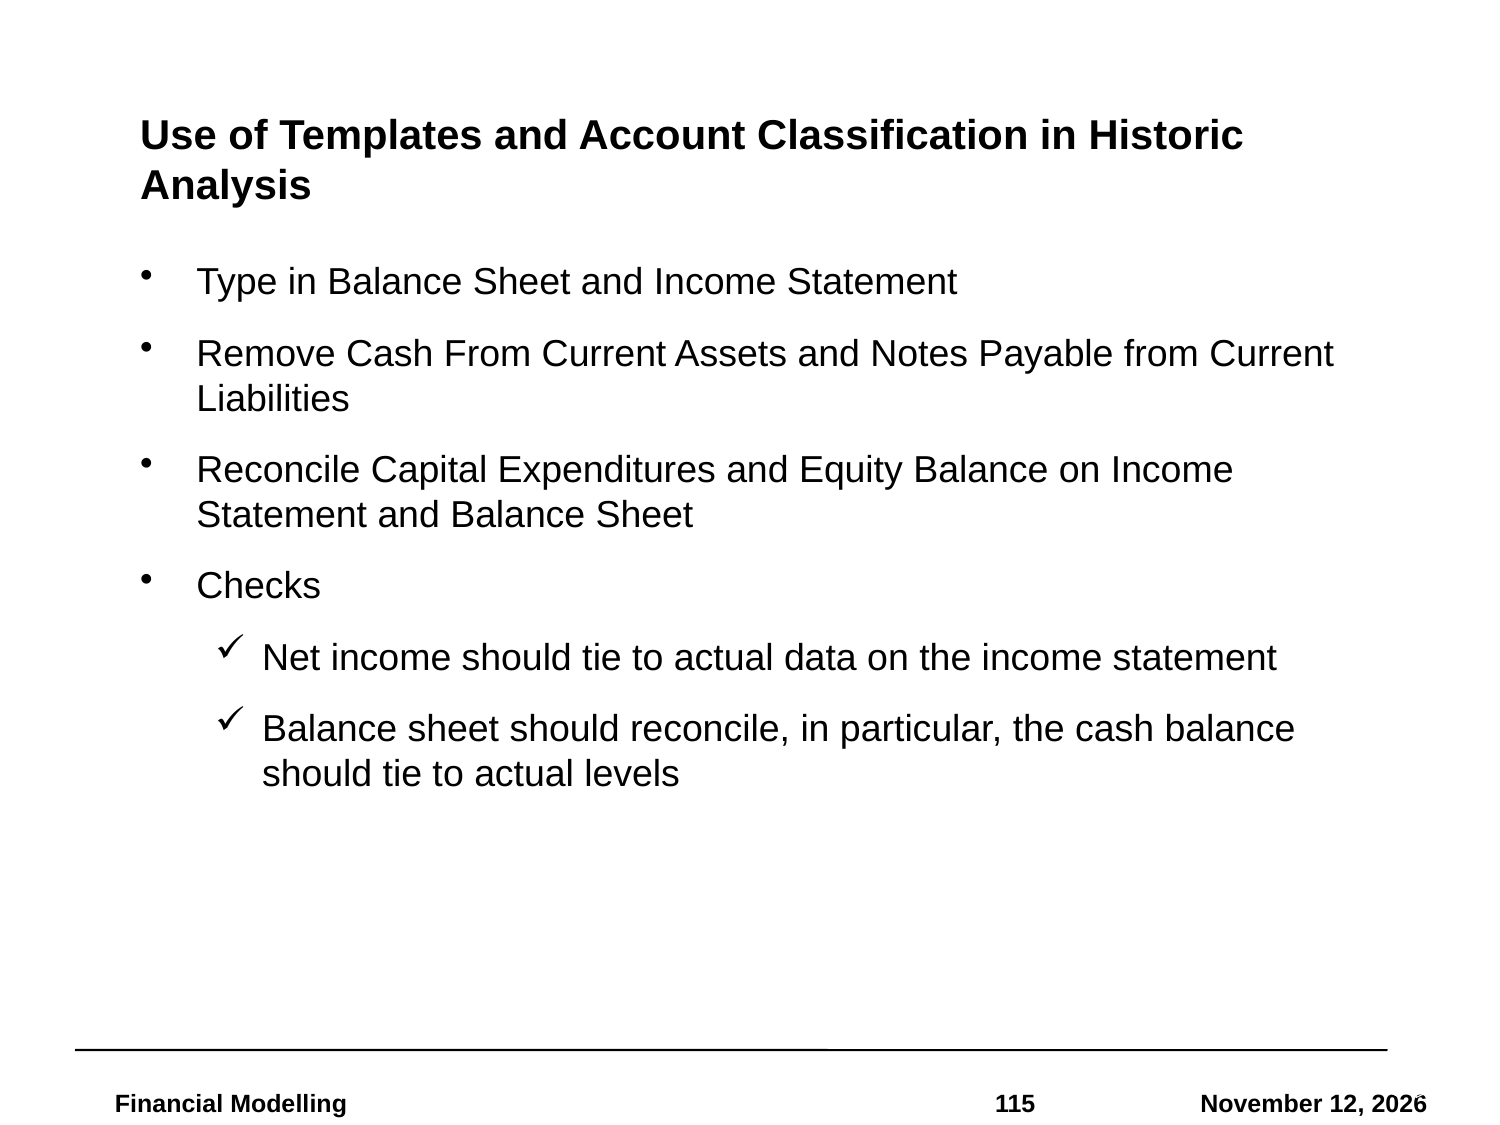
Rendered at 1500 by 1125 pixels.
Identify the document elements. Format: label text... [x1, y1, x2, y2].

title Use of Templates and Account Classification in Historic Analysis [124, 99, 1413, 226]
list Type in Balance Sheet and Income Statement Remove Cash From Current Assets and Notes Payable from Current Liabilities Reconcile Capital Expenditures and Equity Balance on Income Statement and Balance Sheet Checks Net income should tie to actual data on the income statement Balance sheet should reconcile, in particular, the cash balance should tie to actual levels [124, 249, 1413, 1001]
